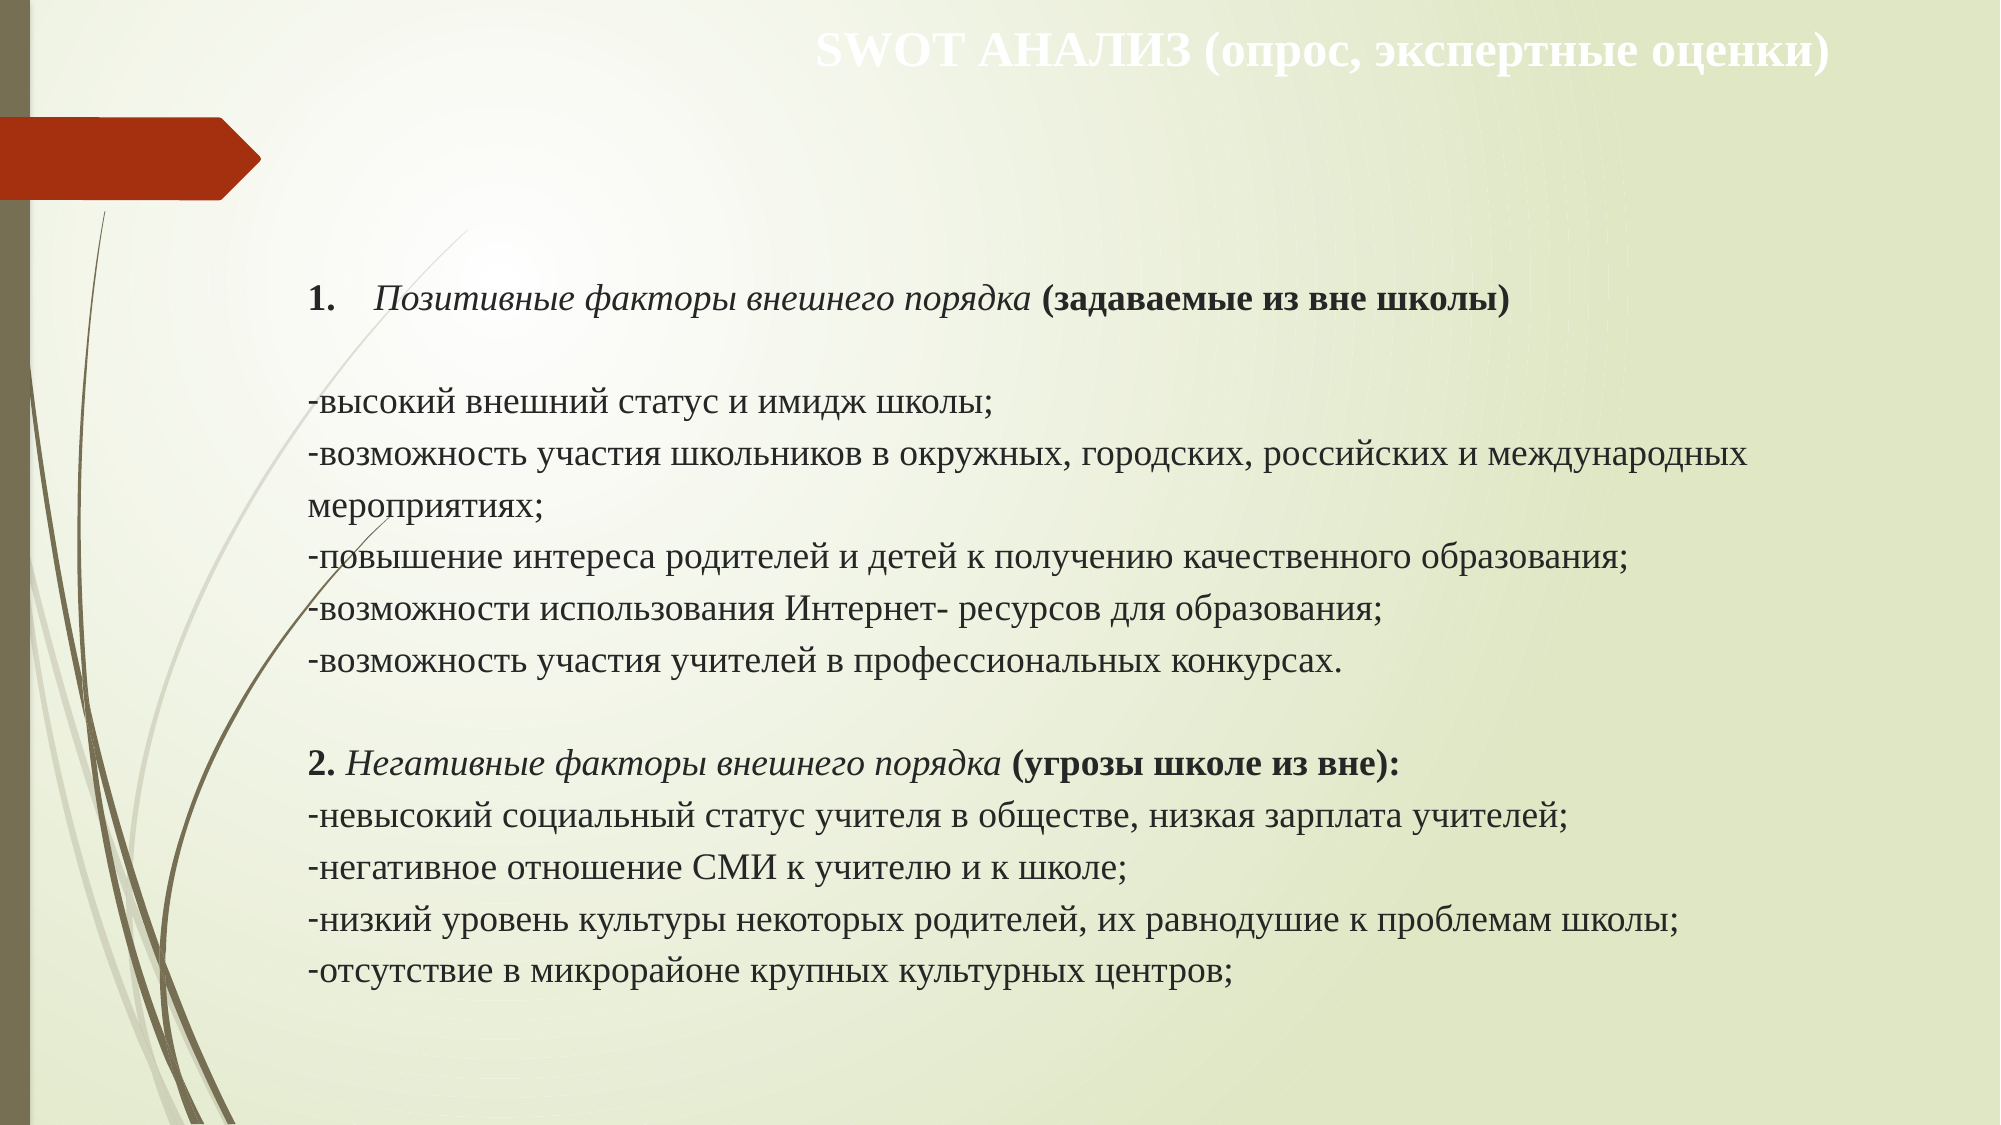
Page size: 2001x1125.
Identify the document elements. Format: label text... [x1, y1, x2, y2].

title SWOT АНАЛИЗ (опрос, экспертные оценки) 1. Позитивные факторы внешнего порядка (задаваемые из вне школы) -высокий внешний статус и имидж школы; -возможность участия школьников в окружных, городских, российских и международных мероприятиях; -повышение интереса родителей и детей к получению качественного образования; -возможности использования Интернет- ресурсов для образования; -возможность участия учителей в профессиональных конкурсах. 2. Негативные факторы внешнего порядка (угрозы школе из вне): -невысокий социальный статус учителя в обществе, низкая зарплата учителей; -негативное отношение СМИ к учителю и к школе; -низкий уровень культуры некоторых родителей, их равнодушие к проблемам школы; -отсутствие в микрорайоне крупных культурных центров; [292, 0, 1978, 1070]
